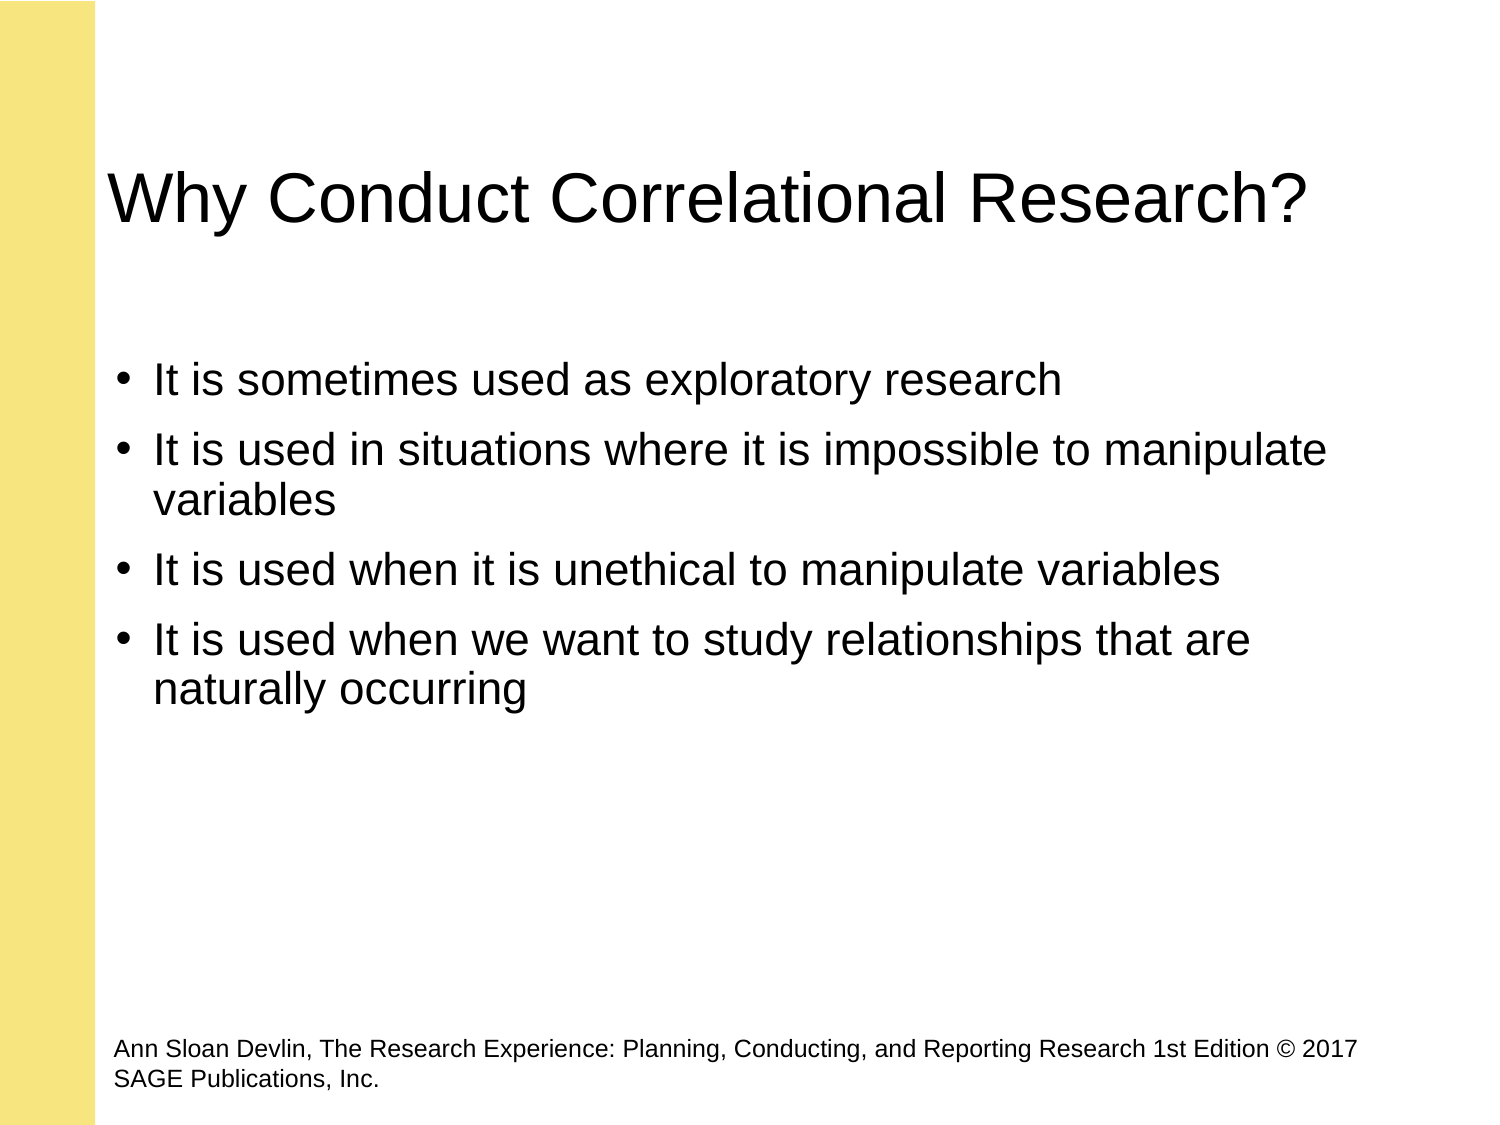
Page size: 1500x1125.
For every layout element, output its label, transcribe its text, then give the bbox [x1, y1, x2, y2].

list It is sometimes used as exploratory research It is used in situations where it is impossible to manipulate variables It is used when it is unethical to manipulate variables It is used when we want to study relationships that are naturally occurring [100, 348, 1418, 753]
picture [0, 1, 96, 1125]
title Why Conduct Correlational Research? [92, 144, 1360, 256]
